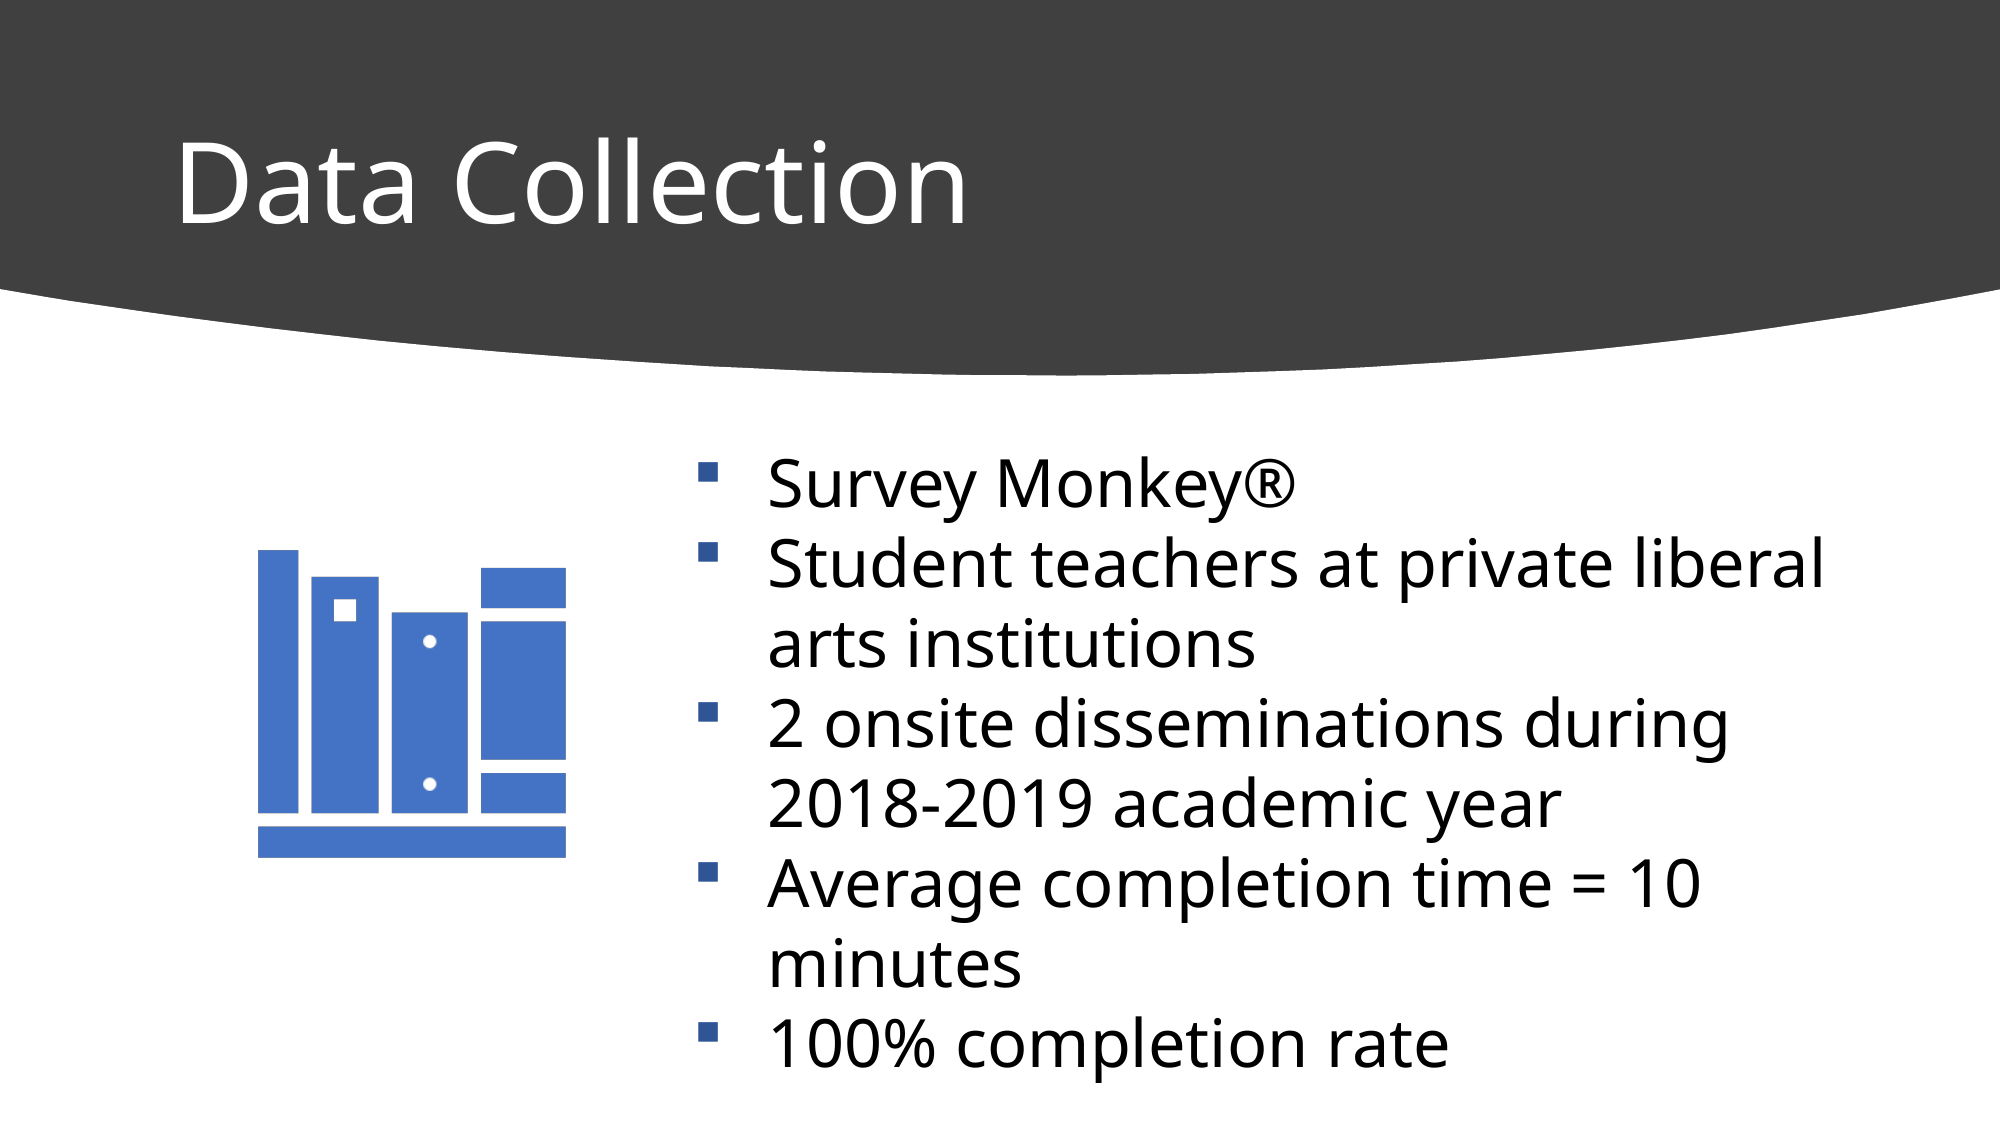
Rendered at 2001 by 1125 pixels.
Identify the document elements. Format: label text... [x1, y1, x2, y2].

text_box [0, 289, 2000, 1125]
text_box [0, 0, 2000, 375]
text_box Survey Monkey® Student teachers at private liberal arts institutions 2 onsite disseminations during 2018-2019 academic year Average completion time = 10 minutes 100% completion rate [678, 433, 1931, 1125]
title Data Collection [157, 81, 1843, 292]
picture [198, 490, 626, 918]
